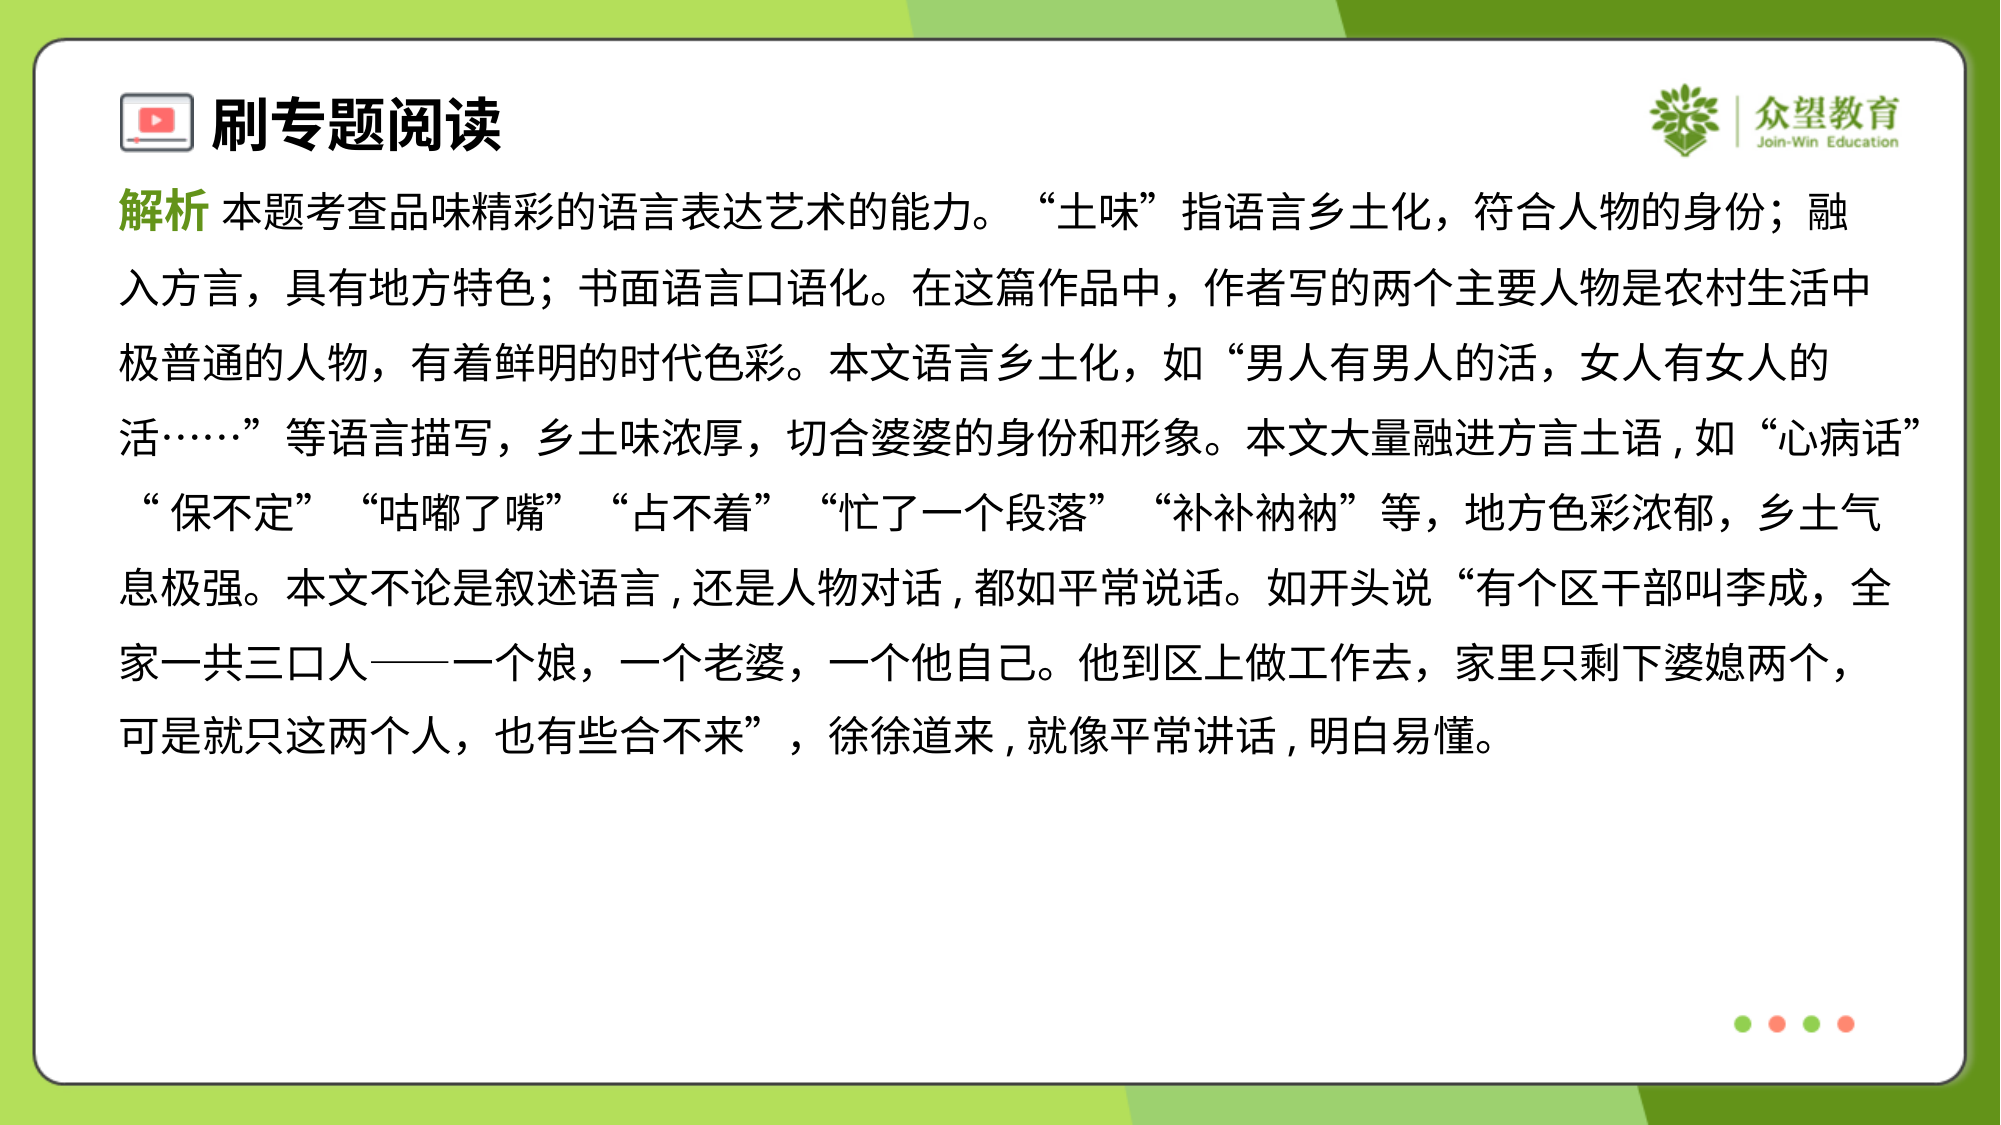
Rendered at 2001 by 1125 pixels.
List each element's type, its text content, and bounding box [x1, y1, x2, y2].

text_box 解析 本题考查品味精彩的语言表达艺术的能力。“土味”指语言乡土化，符合人物的身份；融 入方言，具有地方特色；书面语言口语化。在这篇作品中，作者写的两个主要人物是农村生活中 极普通的人物，有着鲜明的时代色彩。本文语言乡土化，如“男人有男人的活，女人有女人的 活……”等语言描写，乡土味浓厚，切合婆婆的身份和形象。本文大量融进方言土语,如“心病话” “保不定”“咕嘟了嘴”“占不着”“忙了一个段落”“补补衲衲”等，地方色彩浓郁，乡土气 息极强。本文不论是叙述语言,还是人物对话,都如平常说话。如开头说“有个区干部叫李成，全 家一共三口人——一个娘，一个老婆，一个他自己。他到区上做工作去，家里只剩下婆媳两个， 可是就只这两个人，也有些合不来”，徐徐道来,就像平常讲话,明白易懂。 [118, 159, 1883, 752]
picture [0, 0, 2000, 1125]
